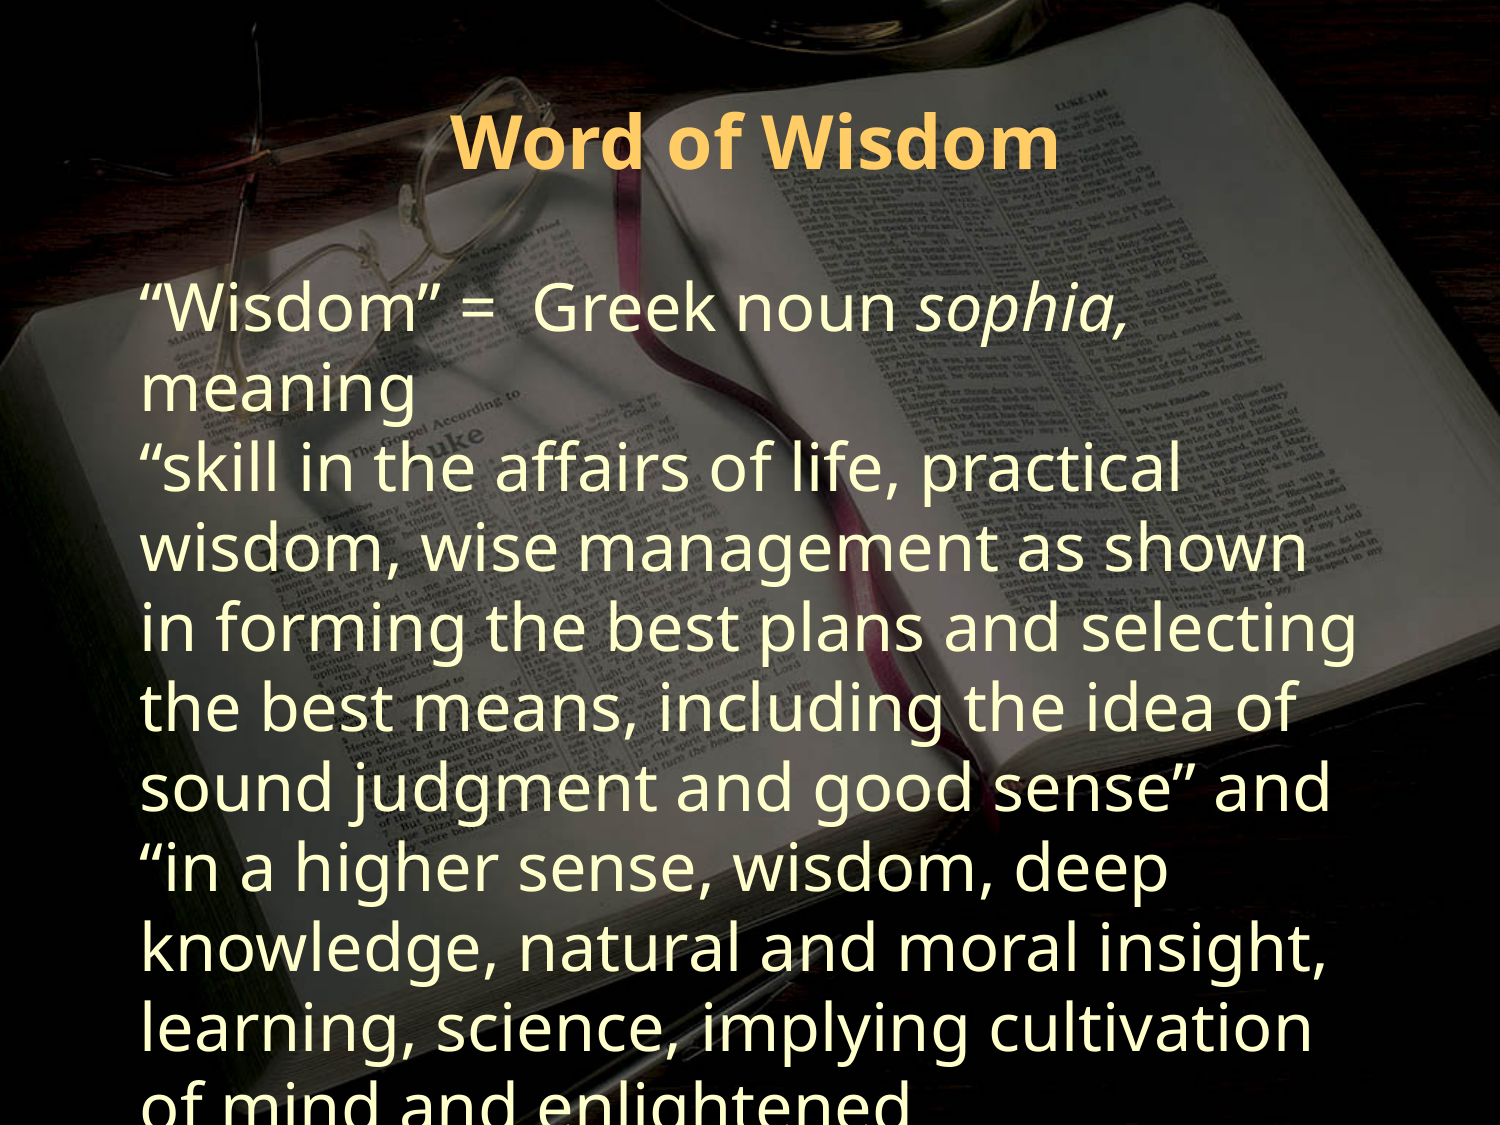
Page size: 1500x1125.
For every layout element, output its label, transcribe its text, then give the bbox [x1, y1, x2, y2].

picture [0, 0, 1500, 1125]
text_box Word of Wisdom “Wisdom” = Greek noun sophia, meaning “skill in the affairs of life, practical wisdom, wise management as shown in forming the best plans and selecting the best means, including the idea of sound judgment and good sense” and “in a higher sense, wisdom, deep knowledge, natural and moral insight, learning, science, implying cultivation of mind and enlightened understanding” (Zodhiates, p. 1300). [124, 87, 1388, 1125]
